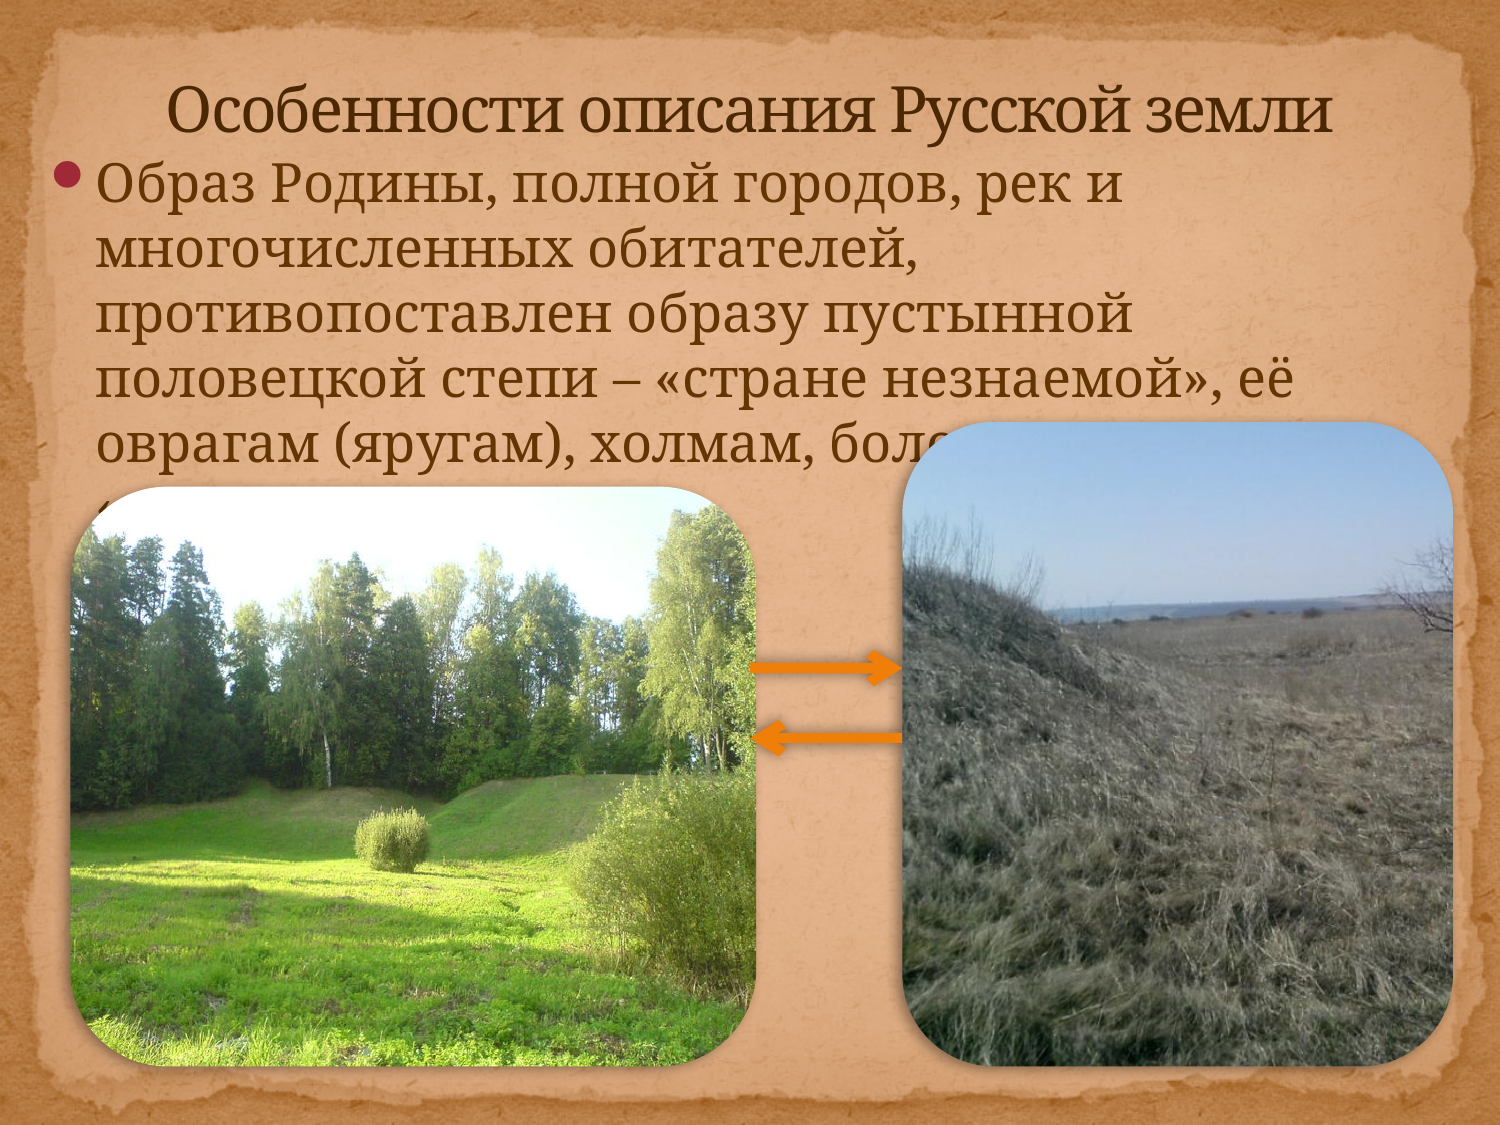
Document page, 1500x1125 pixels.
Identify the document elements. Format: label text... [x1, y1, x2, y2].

picture [902, 421, 1453, 1067]
picture [70, 486, 757, 1067]
title Особенности описания Русской земли [74, 24, 1425, 153]
list Образ Родины, полной городов, рек и многочисленных обитателей, противопоставлен образу пустынной половецкой степи – «стране незнаемой», её оврагам (яругам), холмам, болотам и «грязивым» местам. [35, 140, 1465, 1090]
